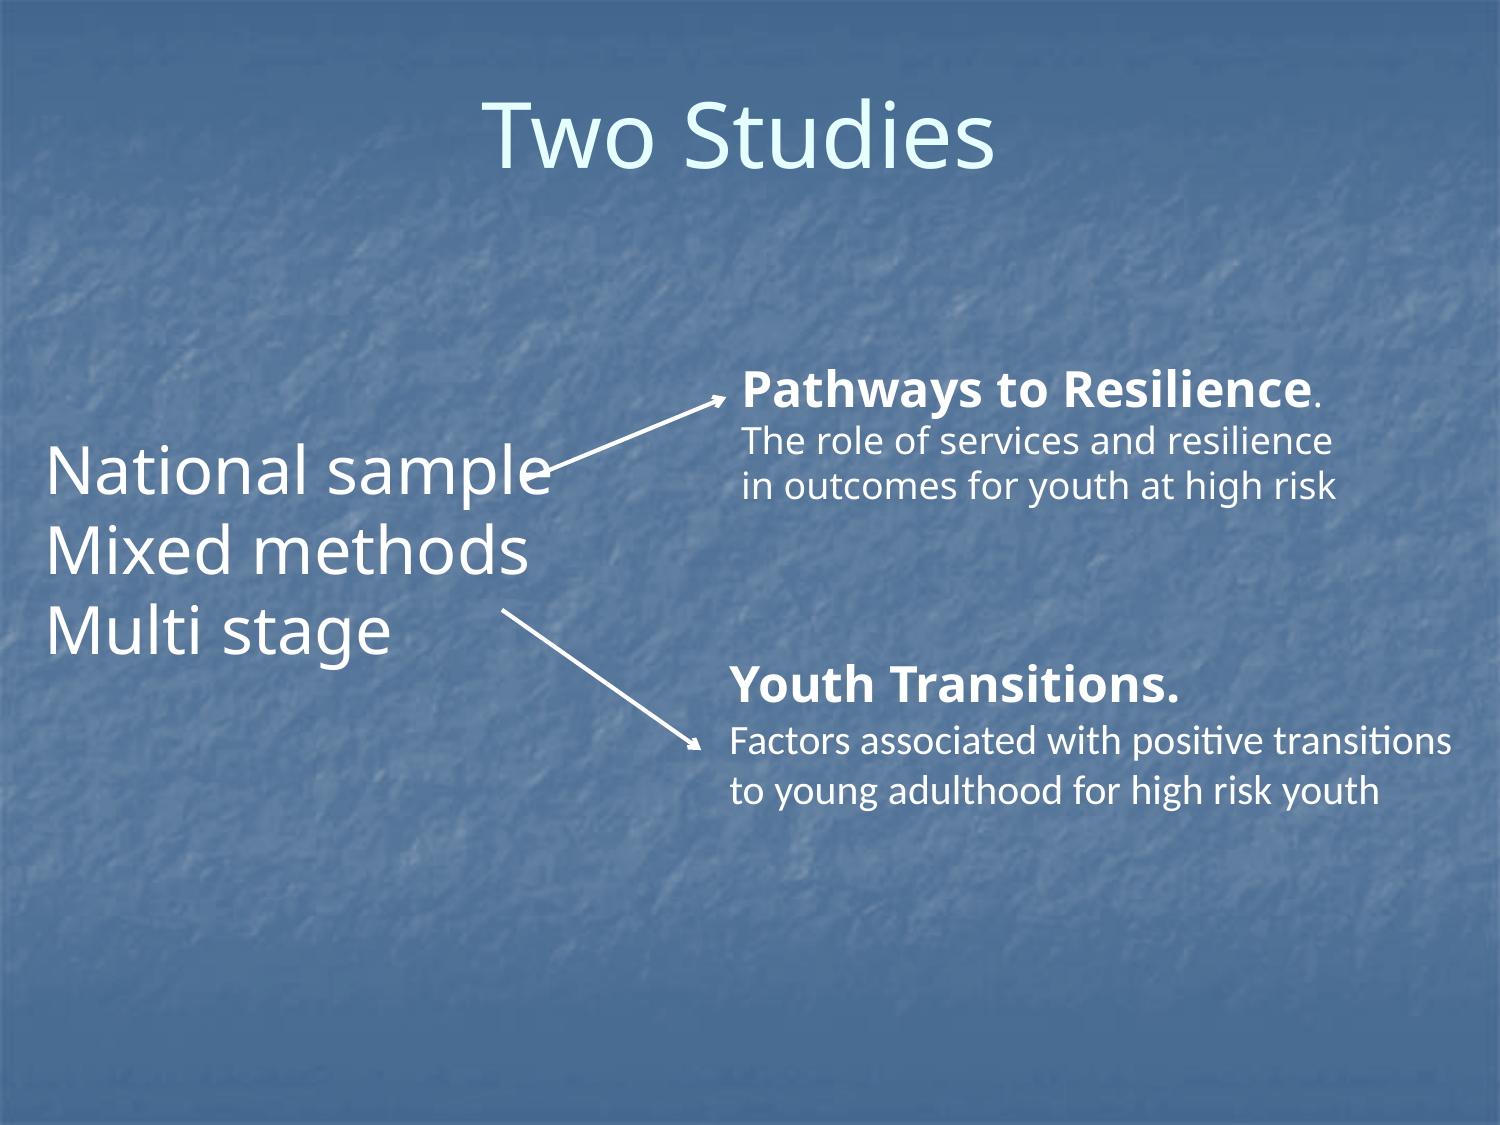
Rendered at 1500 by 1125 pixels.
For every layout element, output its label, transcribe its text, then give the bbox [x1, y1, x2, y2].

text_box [501, 609, 702, 751]
title Two Studies [64, 18, 1416, 245]
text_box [525, 396, 727, 480]
text_box Pathways to Resilience. The role of services and resilience in outcomes for youth at high risk [726, 349, 1365, 560]
text_box Youth Transitions. Factors associated with positive transitions to young adulthood for high risk youth [714, 645, 1471, 820]
text_box National sample Mixed methods Multi stage [29, 420, 573, 676]
